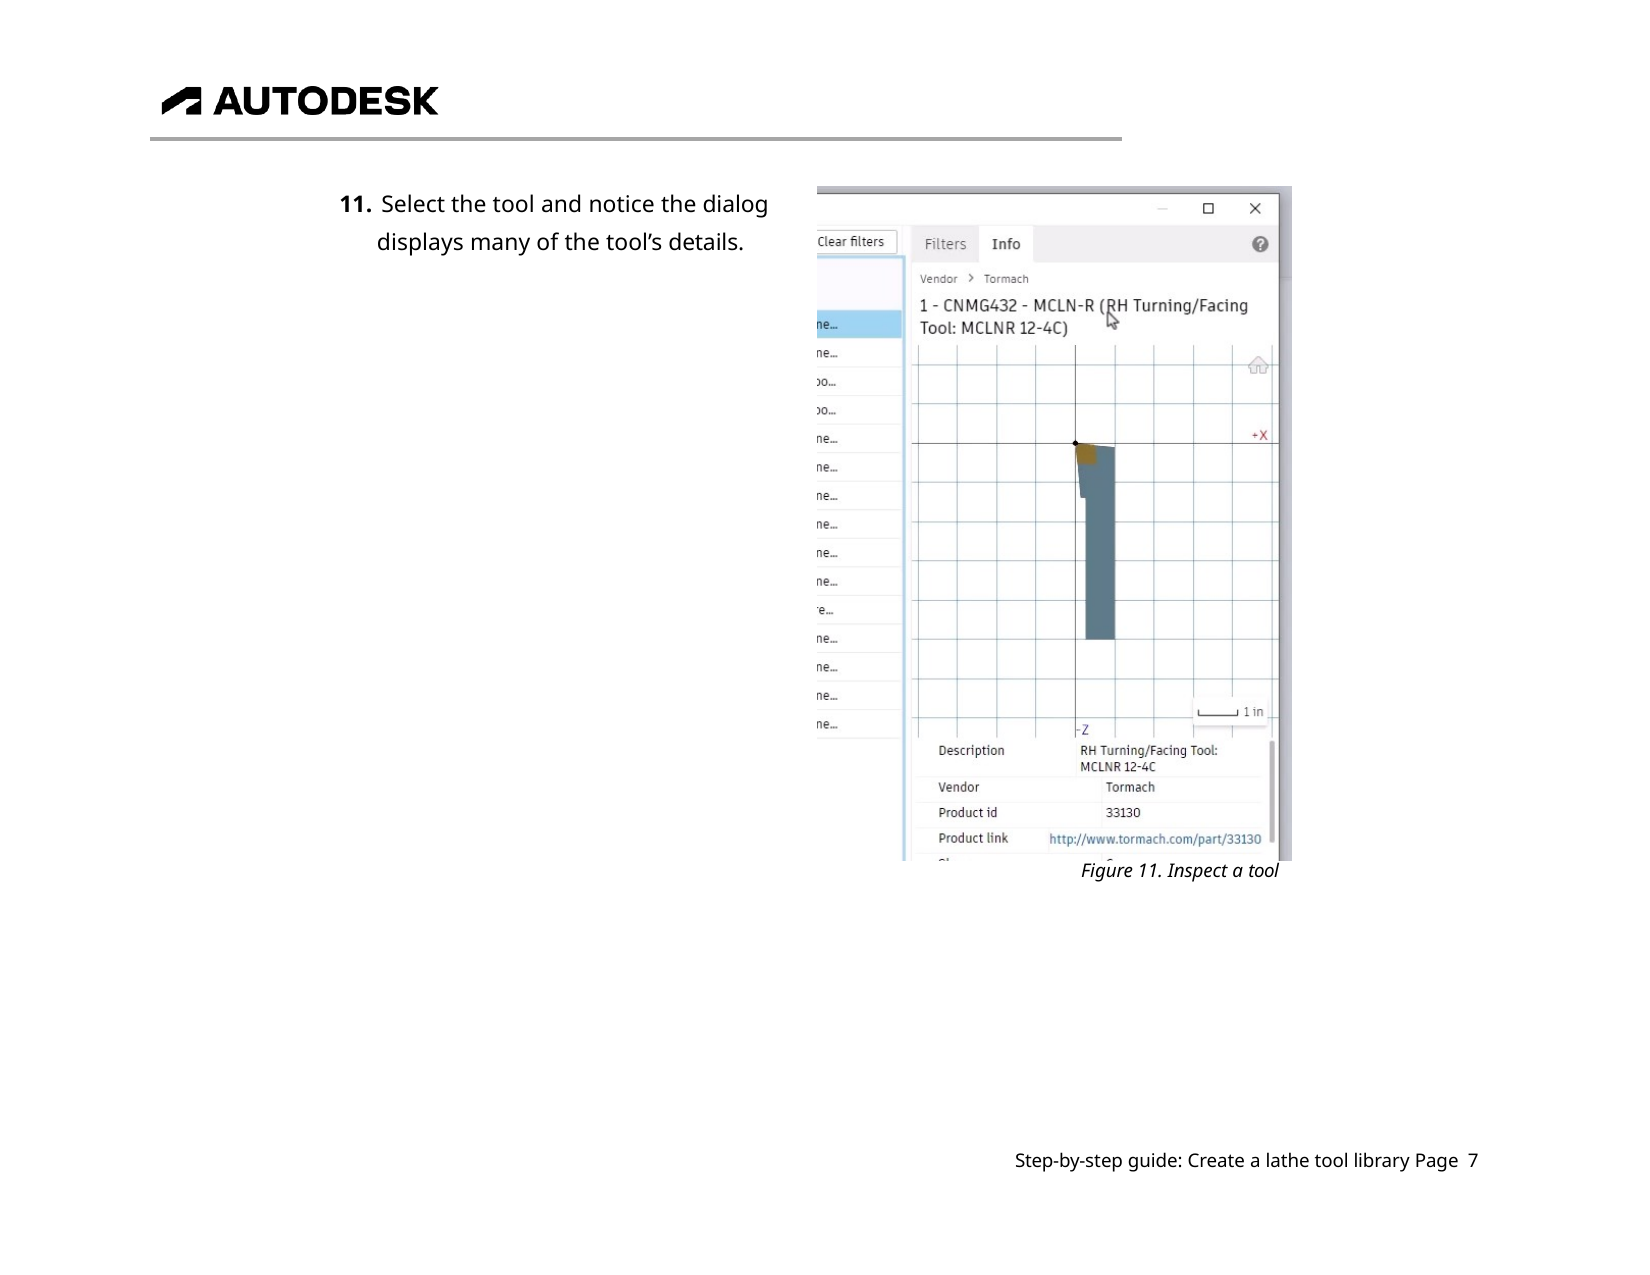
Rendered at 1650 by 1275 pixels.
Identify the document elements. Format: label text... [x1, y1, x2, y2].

table_header Figure 11. Inspect a tool [793, 187, 1297, 907]
table_header 11. Select the tool and notice the dialog displays many of the tool’s details. [334, 187, 793, 907]
slide_number Step-by-step guide: Create a lathe tool library Page 10 [1013, 1145, 1509, 1275]
picture [817, 186, 1293, 861]
picture [161, 86, 439, 115]
